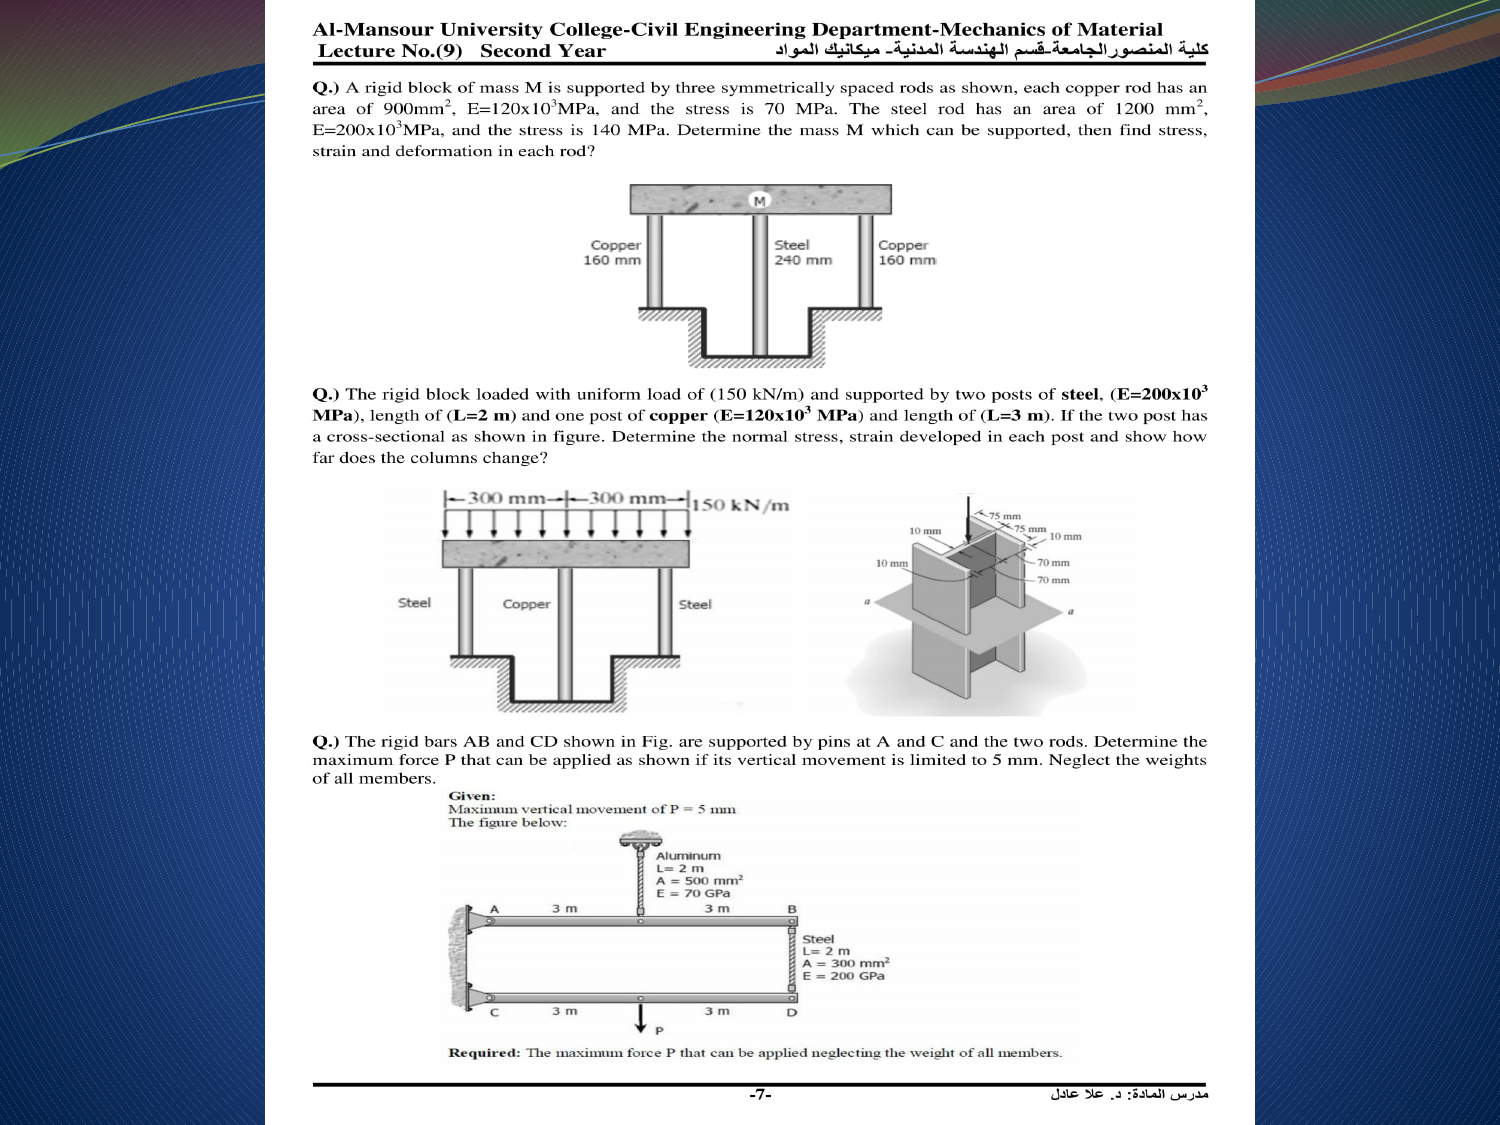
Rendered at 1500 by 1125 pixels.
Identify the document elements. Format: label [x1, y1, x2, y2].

picture [265, 0, 1255, 1125]
